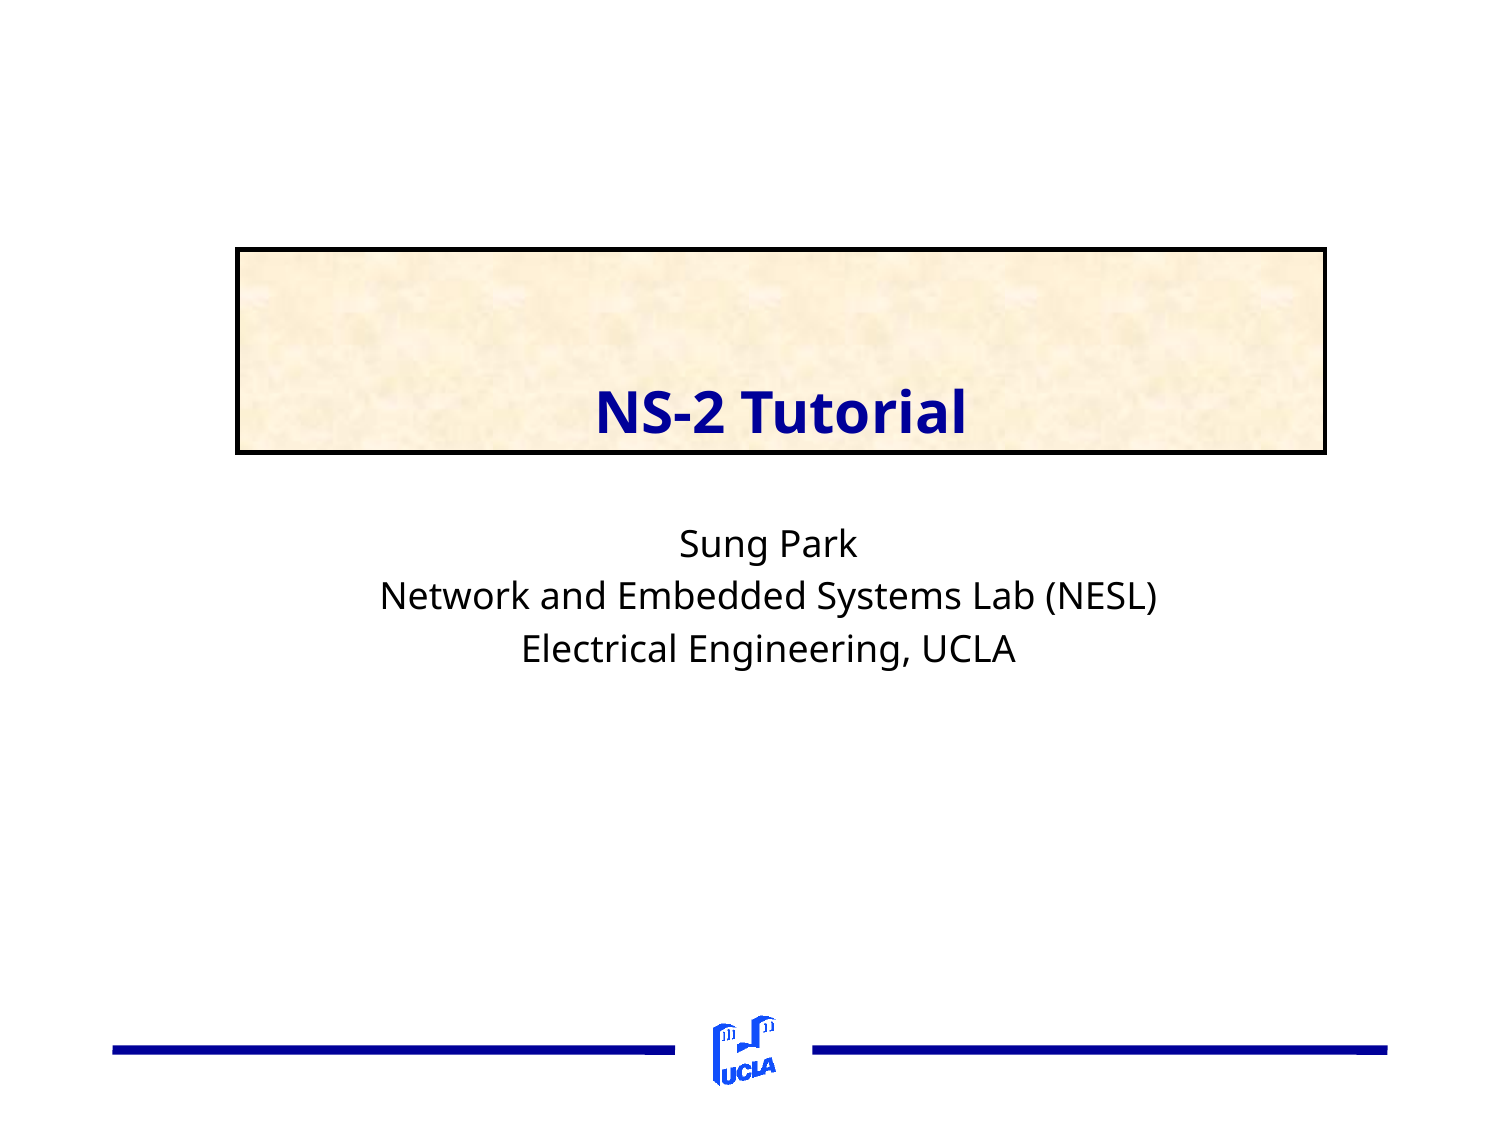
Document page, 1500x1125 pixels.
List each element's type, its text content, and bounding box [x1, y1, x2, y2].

picture [704, 1012, 785, 1090]
subtitle Sung Park Network and Embedded Systems Lab (NESL) Electrical Engineering, UCLA [287, 512, 1251, 763]
title NS-2 Tutorial [235, 247, 1327, 455]
